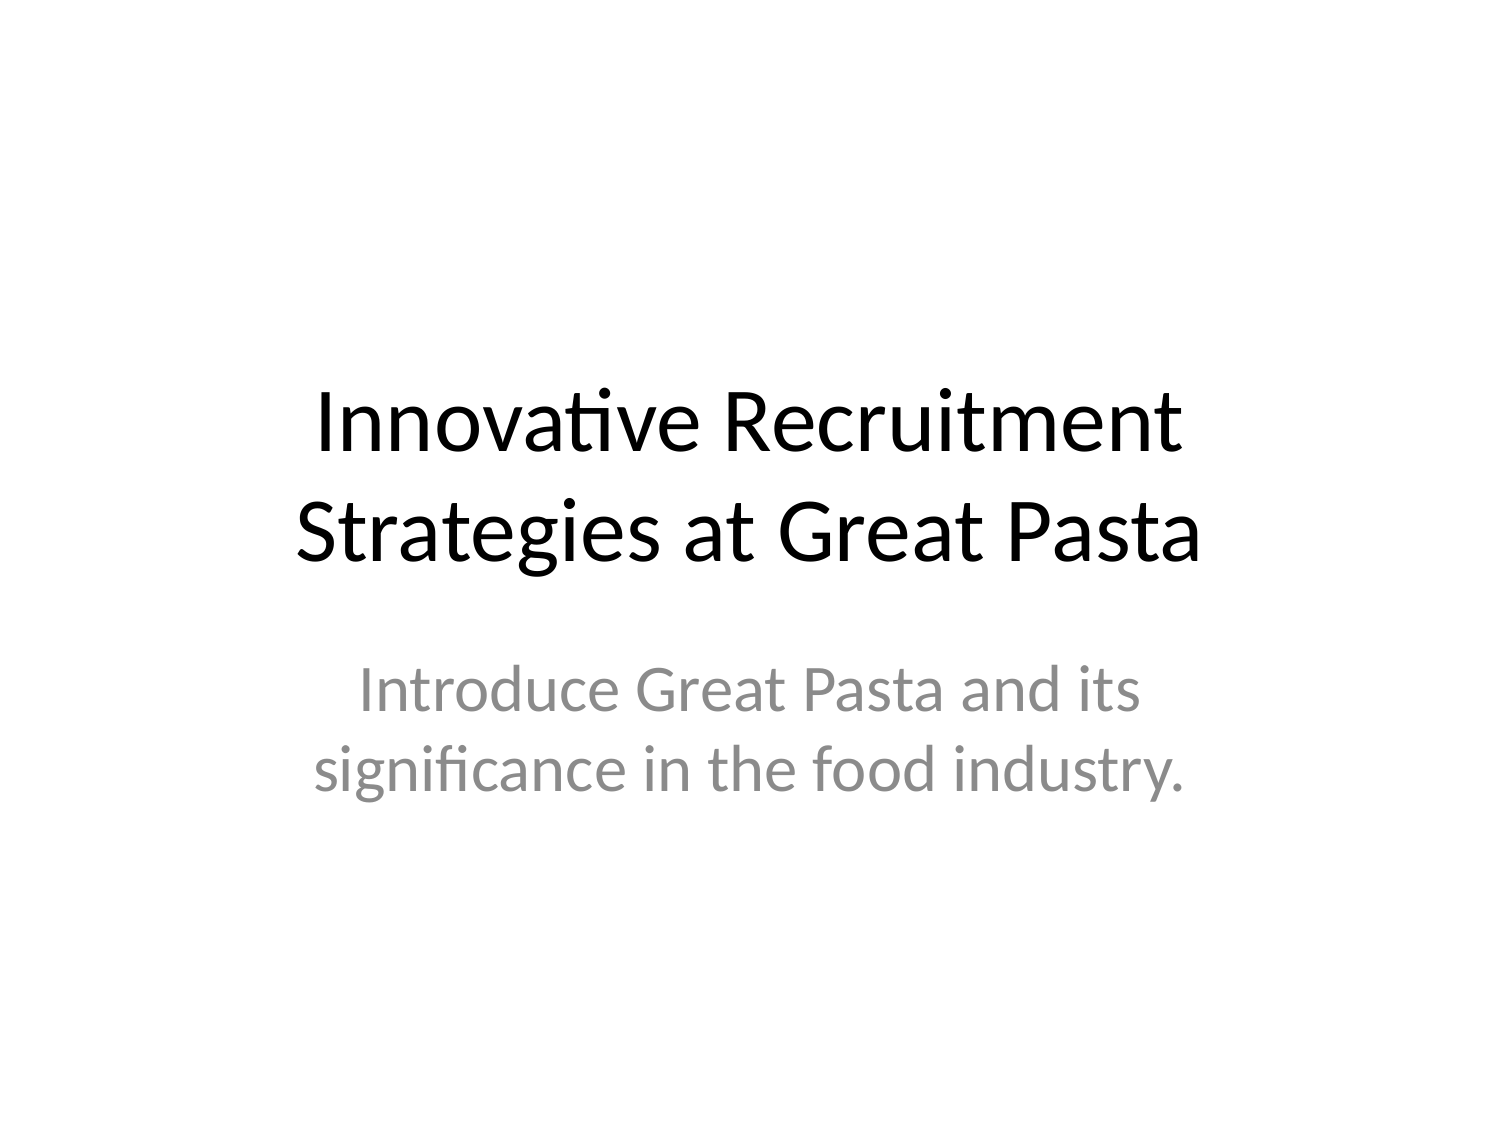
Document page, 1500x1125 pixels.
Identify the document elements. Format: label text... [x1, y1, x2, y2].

subtitle Introduce Great Pasta and its significance in the food industry. [225, 637, 1275, 925]
title Innovative Recruitment Strategies at Great Pasta [112, 349, 1388, 591]
